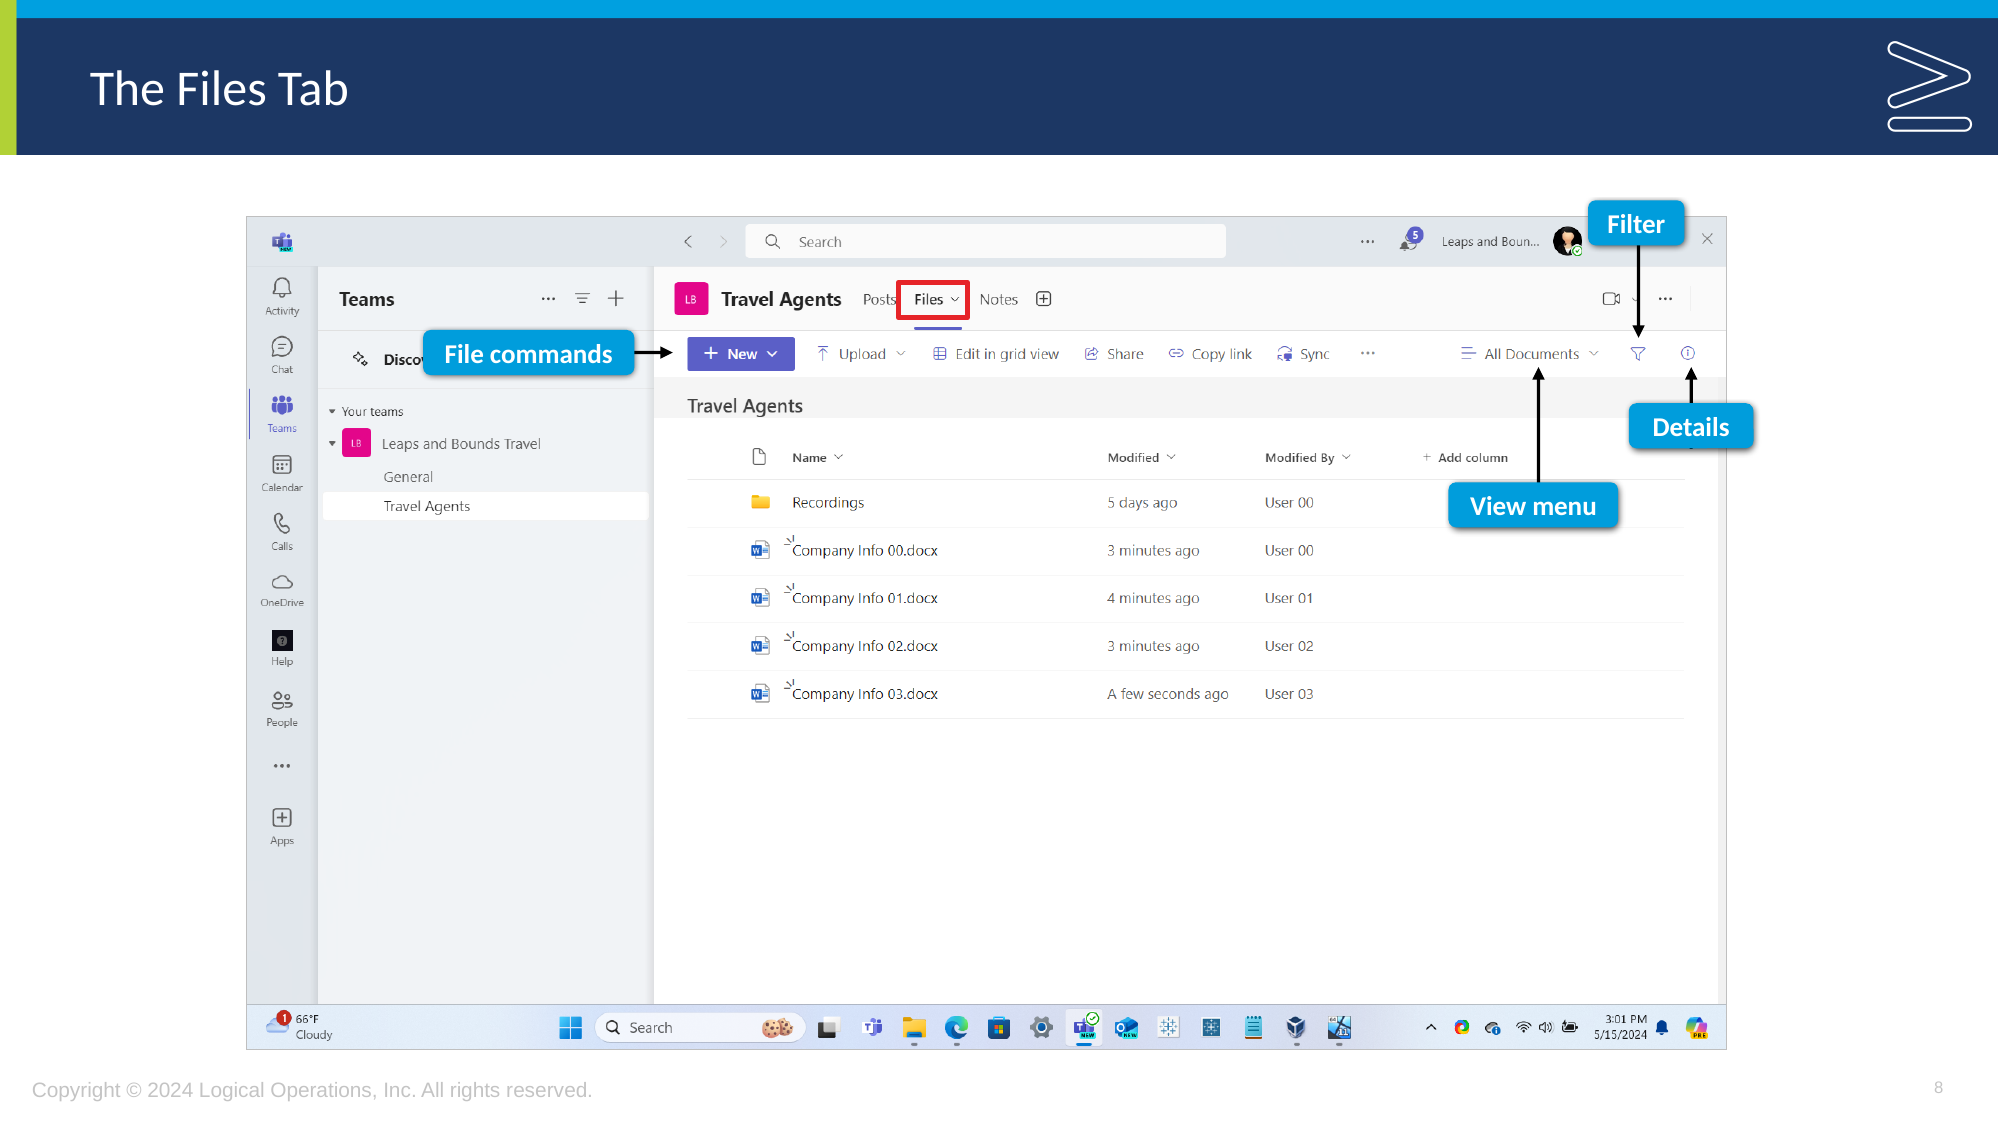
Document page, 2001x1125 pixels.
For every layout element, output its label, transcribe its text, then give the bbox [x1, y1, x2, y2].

picture [1850, 19, 1998, 155]
slide_number 8 [1491, 1057, 1959, 1118]
picture [0, 0, 74, 155]
title The Files Tab [74, 16, 1850, 155]
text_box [246, 200, 1754, 1050]
